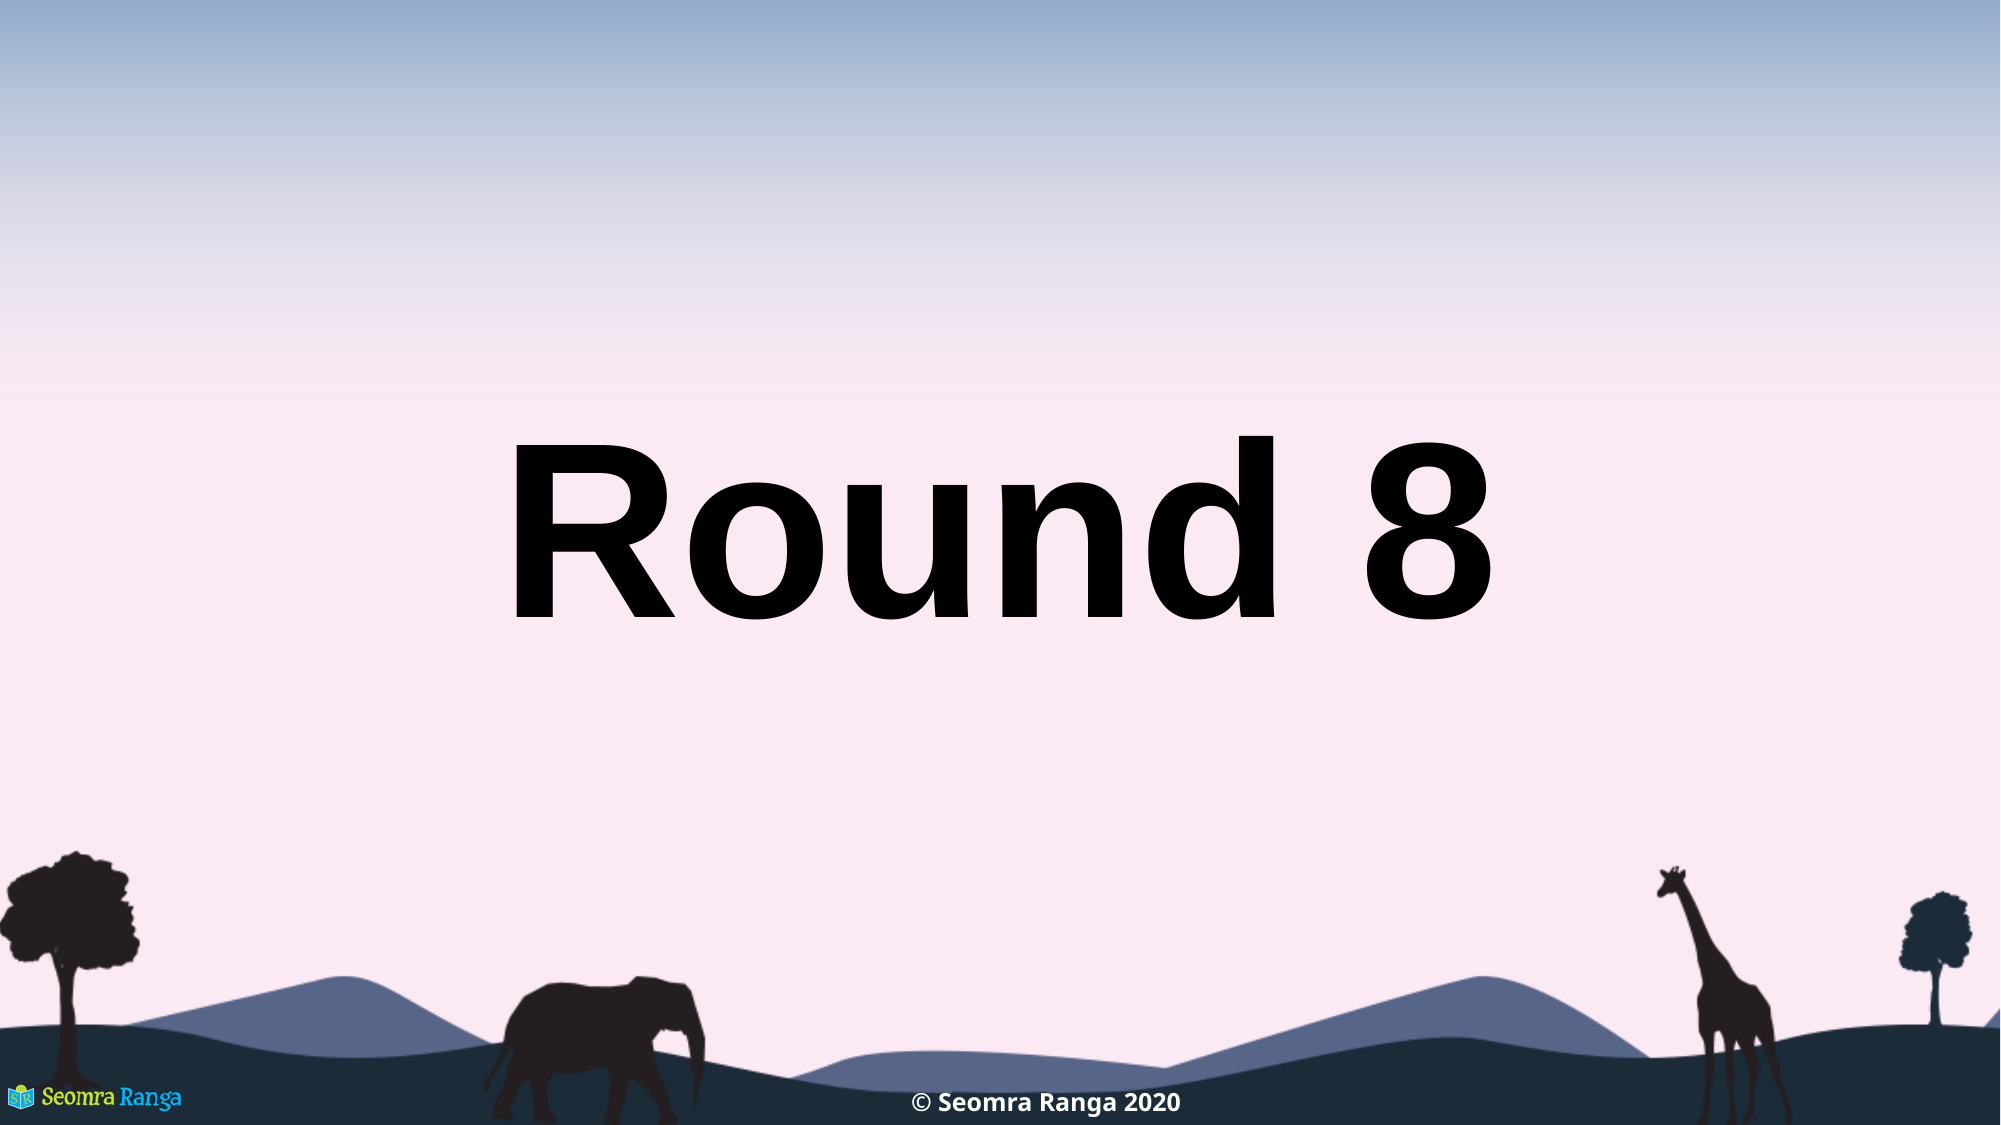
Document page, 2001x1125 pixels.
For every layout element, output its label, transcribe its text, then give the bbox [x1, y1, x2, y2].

list Round 8 [137, 293, 1863, 1014]
text_box © Seomra Ranga 2020 www.seomraranga.com [762, 1079, 1330, 1125]
picture [0, 0, 2001, 1125]
